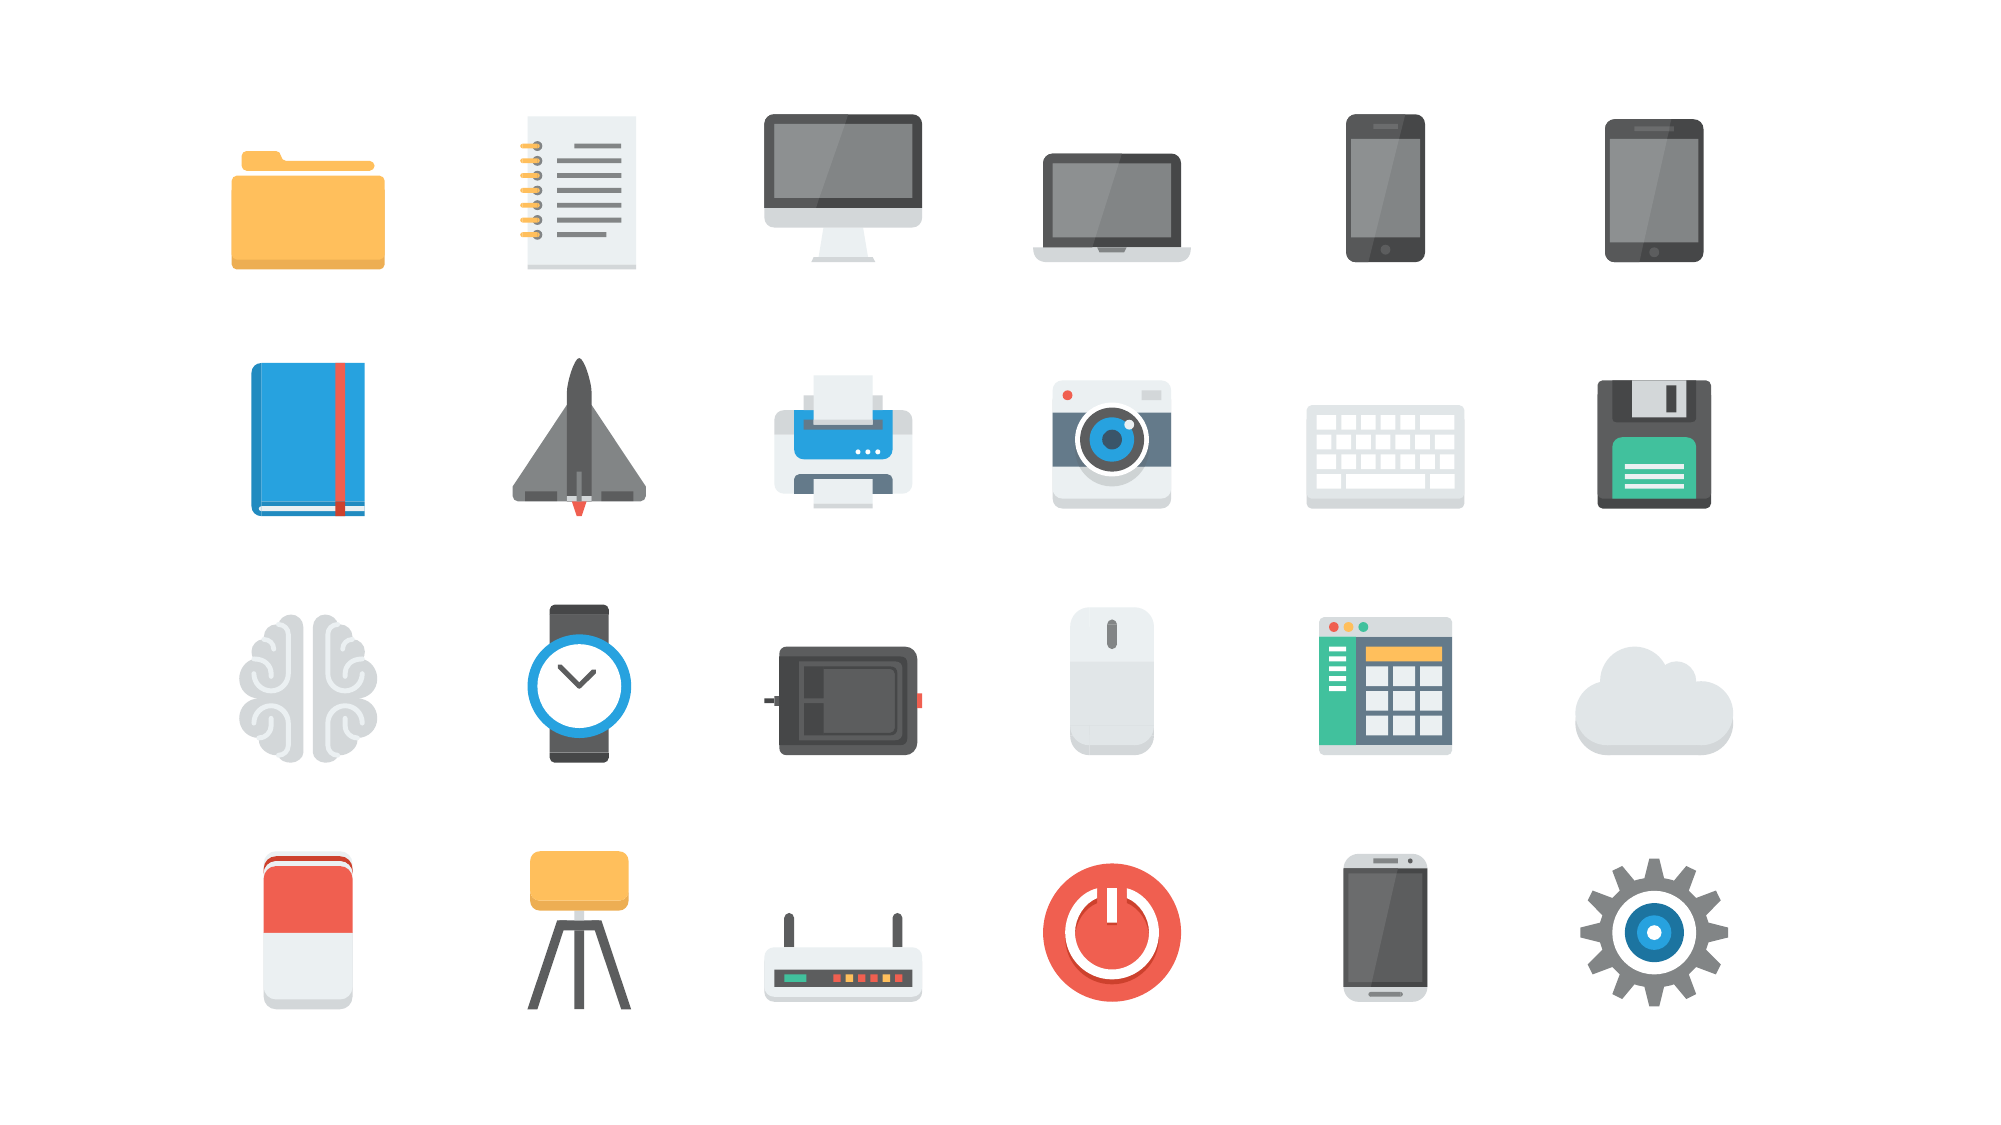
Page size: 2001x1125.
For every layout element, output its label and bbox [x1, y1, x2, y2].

text_box [1343, 853, 1428, 1002]
text_box [239, 614, 378, 763]
text_box [263, 851, 353, 1010]
text_box [764, 114, 923, 263]
text_box [520, 116, 637, 270]
text_box [774, 375, 913, 509]
text_box [1033, 153, 1191, 263]
text_box [1043, 863, 1182, 1002]
text_box [231, 150, 385, 270]
text_box [1605, 119, 1704, 263]
text_box [764, 646, 923, 756]
text_box [527, 851, 632, 1010]
text_box [1597, 380, 1712, 509]
text_box [512, 358, 646, 517]
text_box [527, 604, 632, 763]
text_box [764, 912, 923, 1002]
text_box [1346, 114, 1426, 263]
text_box [1306, 405, 1465, 509]
text_box [251, 362, 365, 517]
text_box [1052, 380, 1172, 509]
text_box [1580, 858, 1729, 1007]
text_box [1070, 607, 1154, 756]
text_box [1319, 617, 1453, 756]
text_box [1575, 646, 1734, 756]
